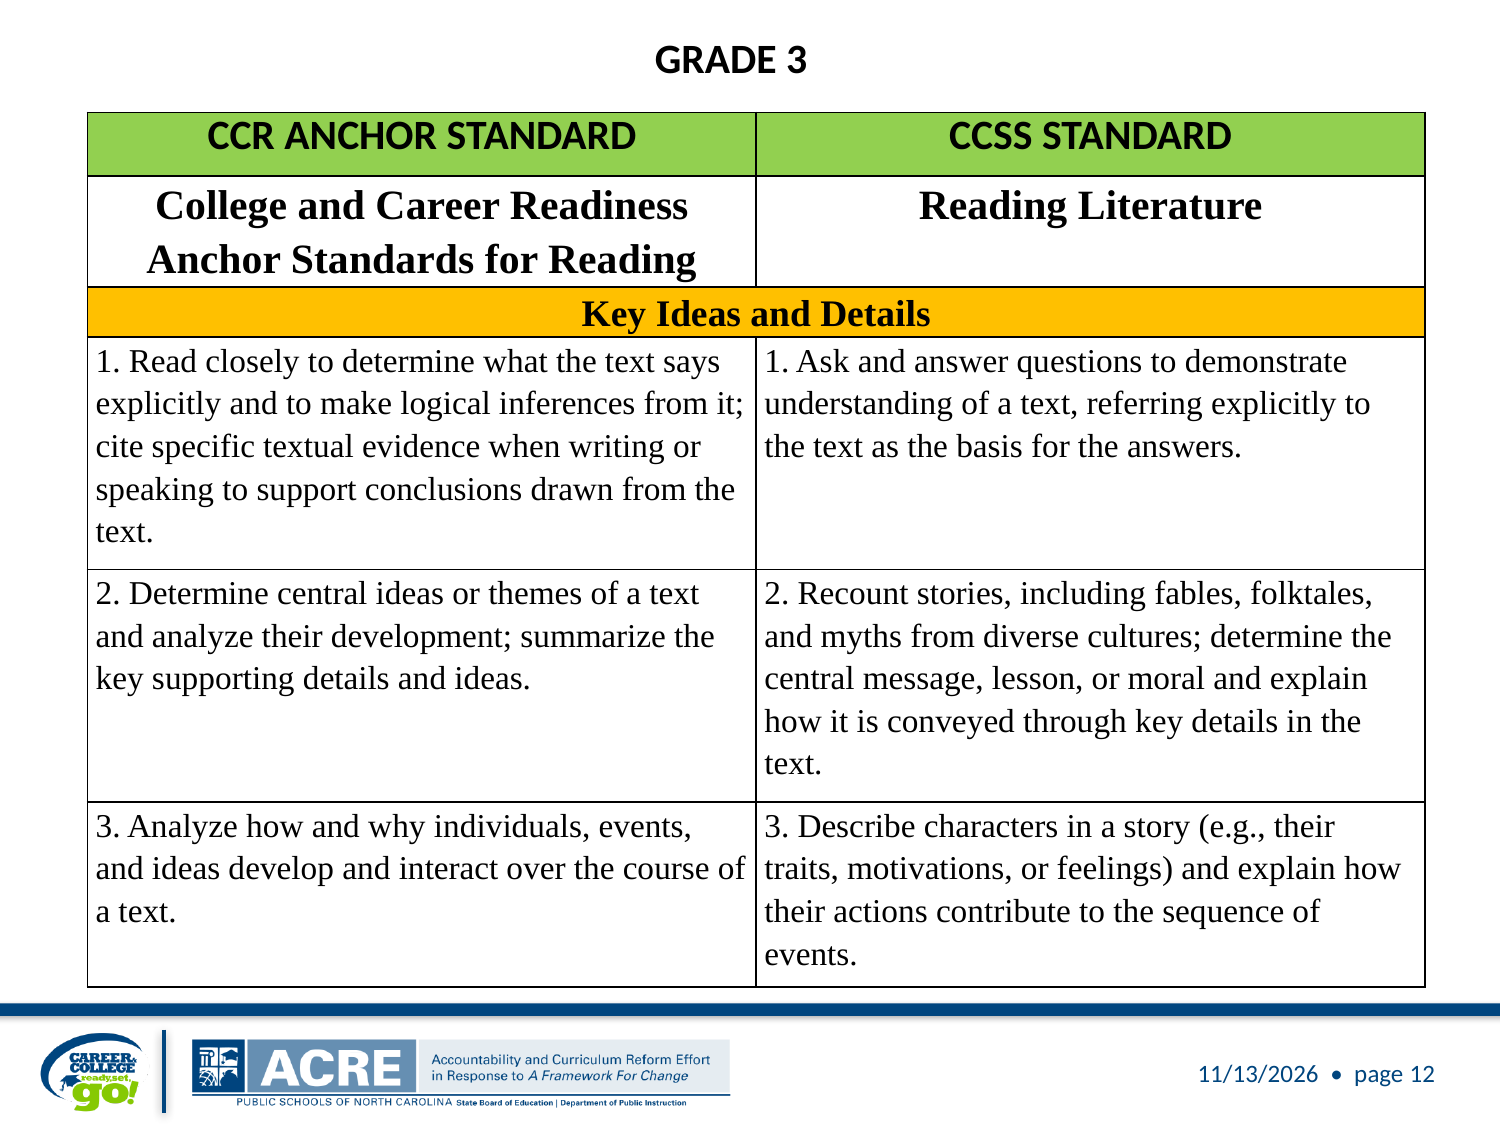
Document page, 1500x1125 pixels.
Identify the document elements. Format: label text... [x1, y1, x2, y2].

table_cell 1. Read closely to determine what the text says explicitly and to make logical inferences from it; cite specific textual evidence when writing or speaking to support conclusions drawn from the text. [88, 338, 755, 569]
table_header CCR ANCHOR STANDARD [88, 113, 755, 175]
table_cell 2. Recount stories, including fables, folktales, and myths from diverse cultures; determine the central message, lesson, or moral and explain how it is conveyed through key details in the text. [757, 570, 1424, 801]
table_cell 1. Ask and answer questions to demonstrate understanding of a text, referring explicitly to the text as the basis for the answers. [757, 338, 1424, 569]
table_cell College and Career Readiness Anchor Standards for Reading [88, 177, 755, 286]
picture [174, 1017, 744, 1125]
table_cell 2. Determine central ideas or themes of a text and analyze their development; summarize the key supporting details and ideas. [88, 570, 755, 801]
table_cell Key Ideas and Details [88, 288, 1424, 336]
table_cell 3. Analyze how and why individuals, events, and ideas develop and interact over the course of a text. [88, 803, 755, 986]
picture [37, 1029, 152, 1115]
table_header CCSS STANDARD [757, 113, 1424, 175]
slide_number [1137, 1042, 1450, 1103]
table_cell Reading Literature [757, 177, 1424, 286]
text_box GRADE 3 [249, 24, 1213, 90]
table_cell 3. Describe characters in a story (e.g., their traits, motivations, or feelings) and explain how their actions contribute to the sequence of events. [757, 803, 1424, 986]
